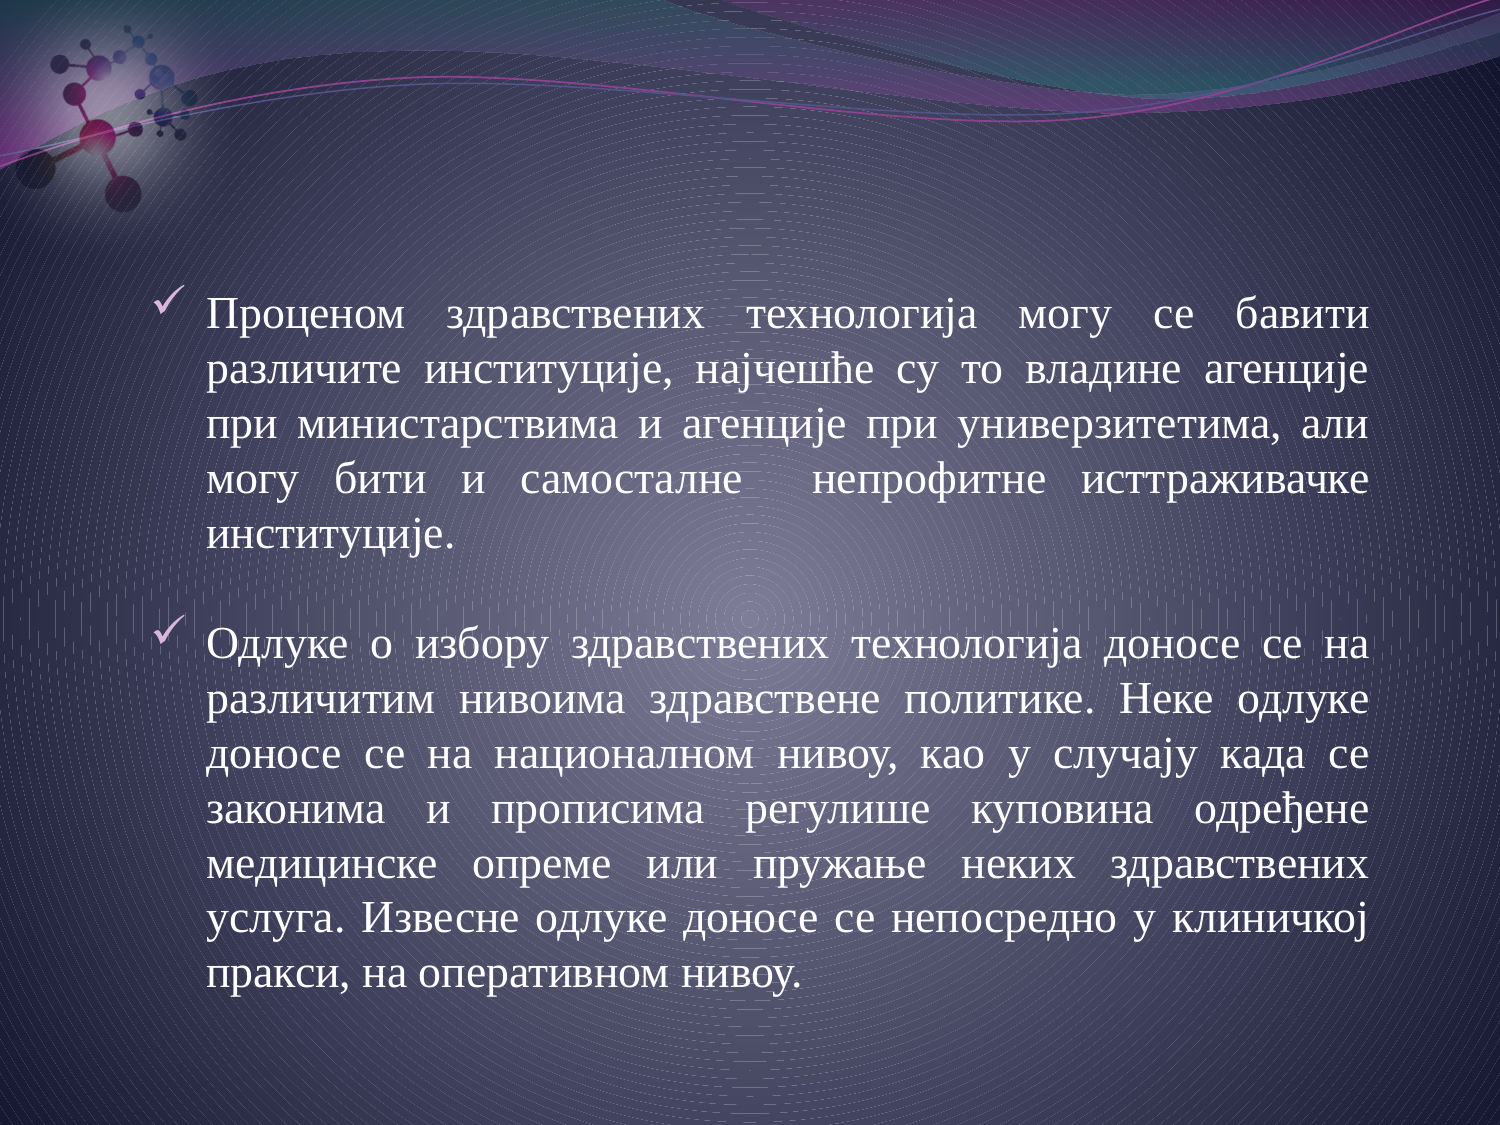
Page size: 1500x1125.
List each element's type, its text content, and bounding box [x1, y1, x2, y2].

text_box Проценом здравствених технологија могу се бавити различите институције, најчешће су то владине агенције при министарствима и агенције при универзитетима, али могу бити и самосталне непрофитне исттраживачке институције. Одлуке о избору здравствених технологија доносе се на различитим нивоима здравствене политике. Неке одлуке доносе се на националном нивоу, као у случају када се законима и прописима регулише куповина одређене медицинске опреме или пружање неких здравствених услуга. Извесне одлуке доносе се непосредно у клиничкој пракси, на оперативном нивоу. [135, 275, 1386, 1005]
